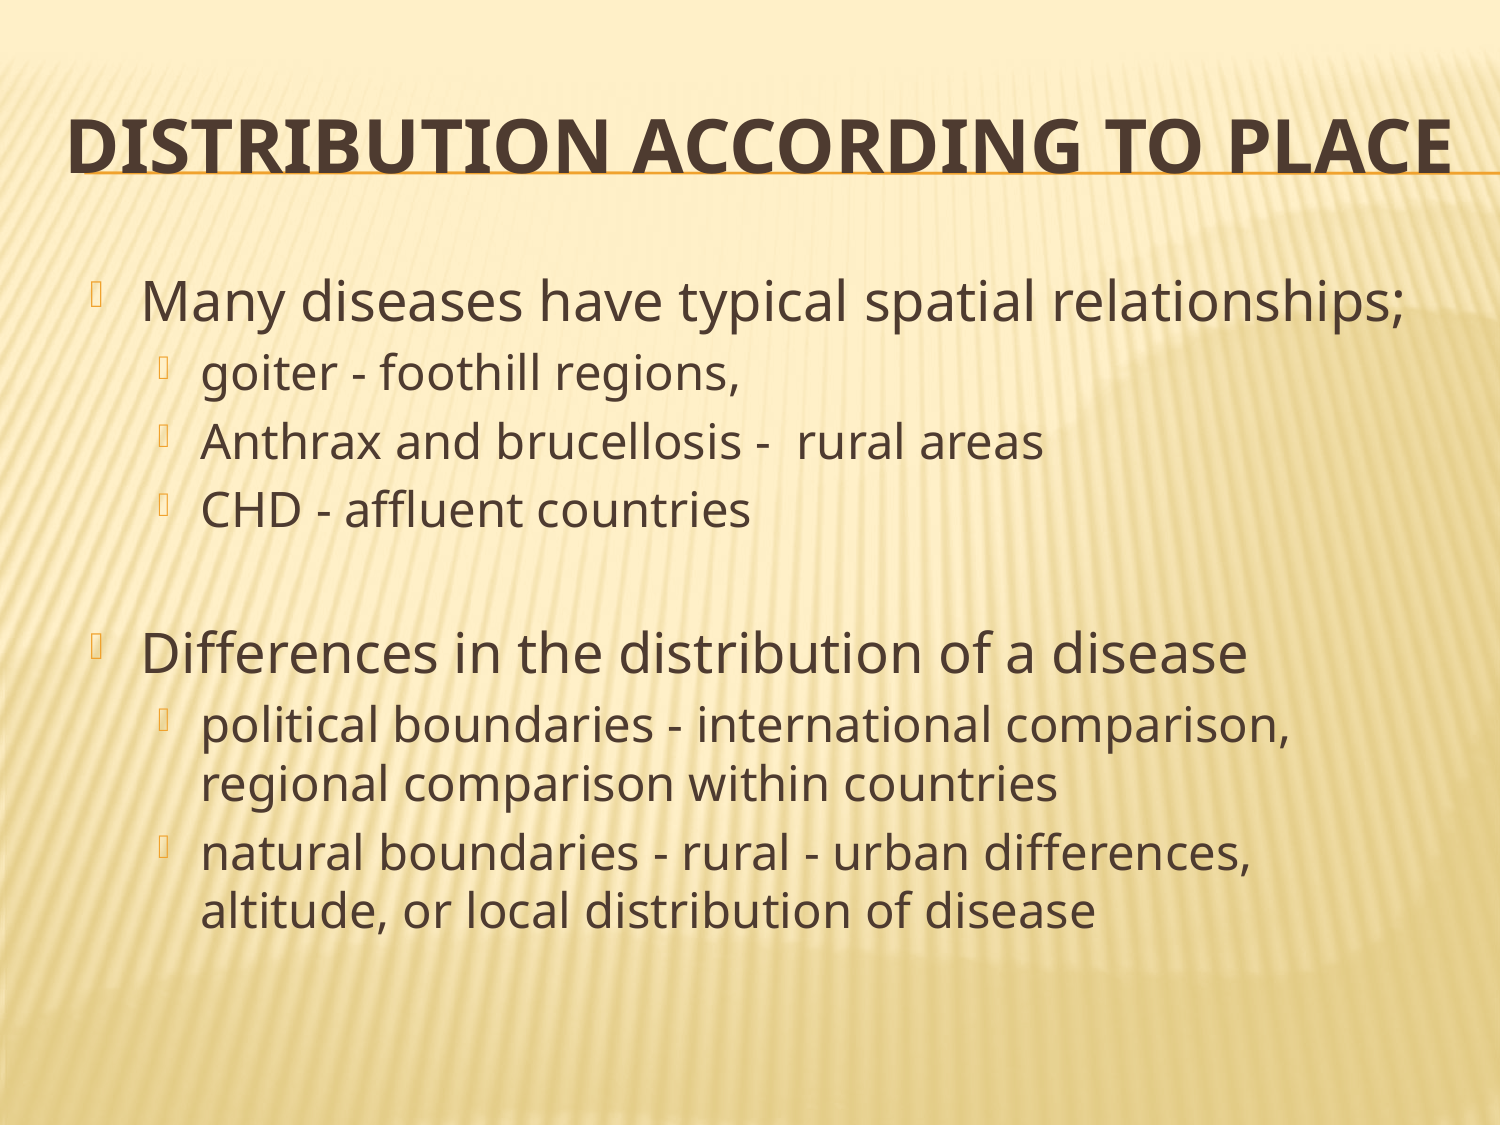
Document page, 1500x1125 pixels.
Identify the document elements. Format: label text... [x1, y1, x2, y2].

list Many diseases have typical spatial relationships; goiter - foothill regions, Anthrax and brucellosis - rural areas CHD - affluent countries Differences in the distribution of a disease political boundaries - international comparison, regional comparison within countries natural boundaries - rural - urban differences, altitude, or local distribution of disease [75, 257, 1425, 1000]
title Distribution According to Place [50, 75, 1475, 213]
